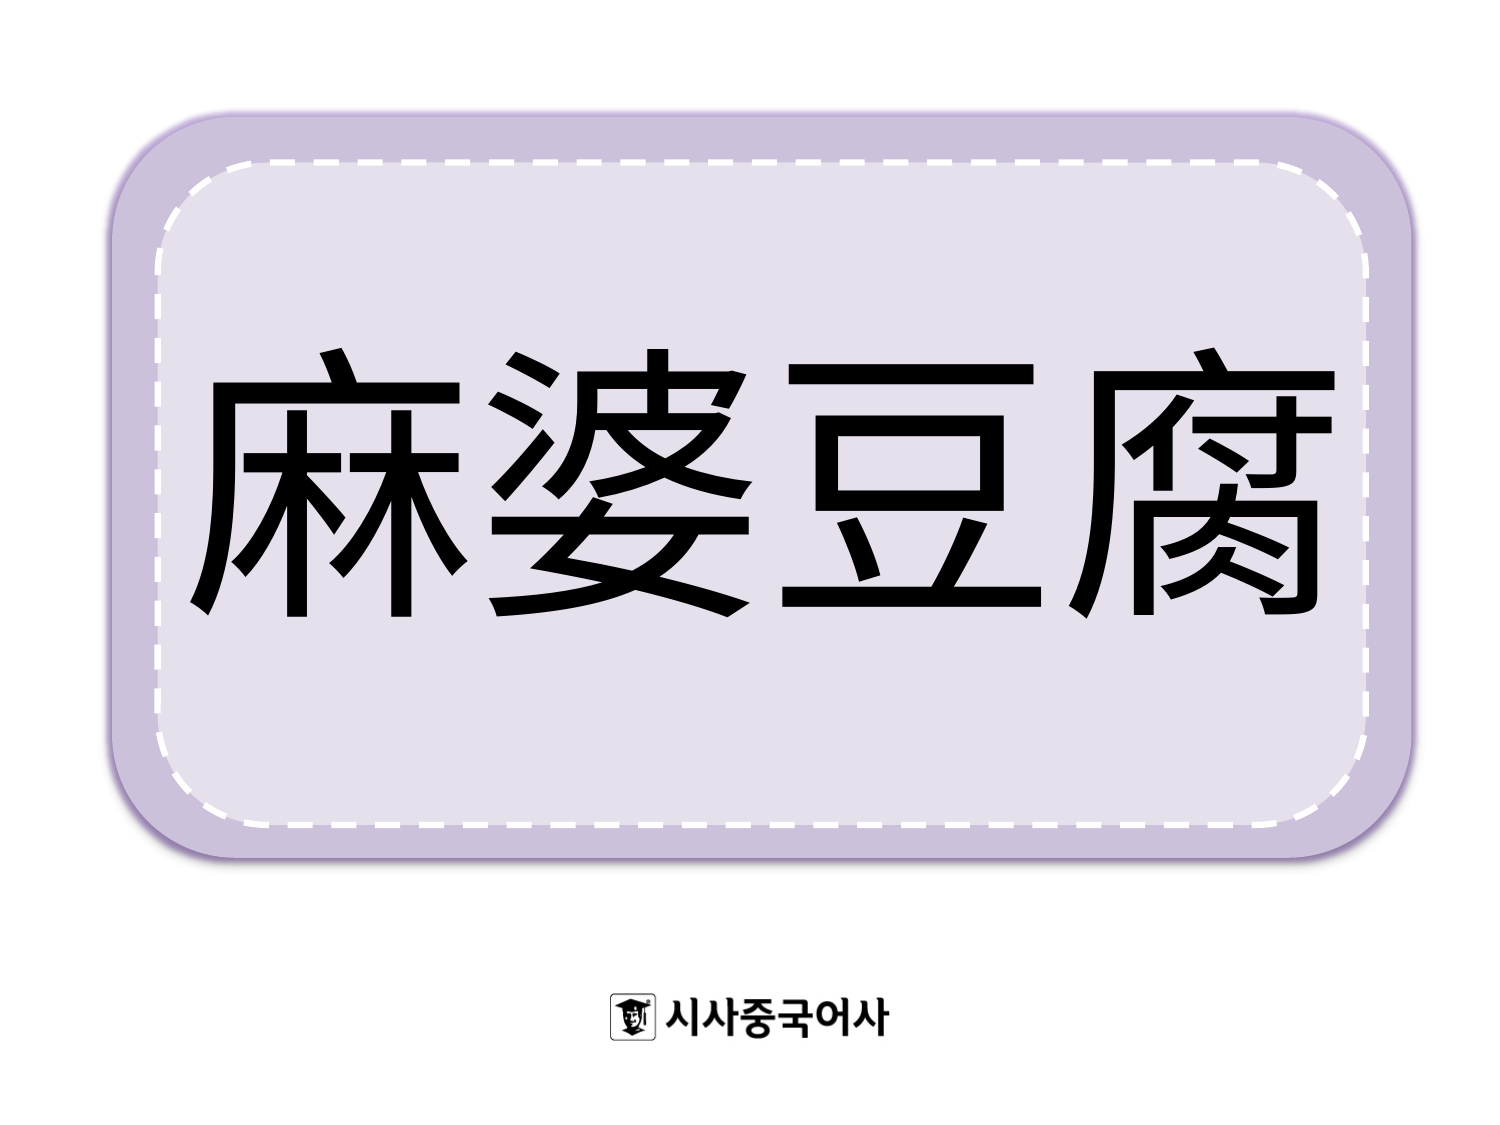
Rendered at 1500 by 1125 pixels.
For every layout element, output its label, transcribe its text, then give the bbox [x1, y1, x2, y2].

picture [602, 987, 898, 1047]
text_box 麻婆豆腐 [162, 54, 1371, 717]
